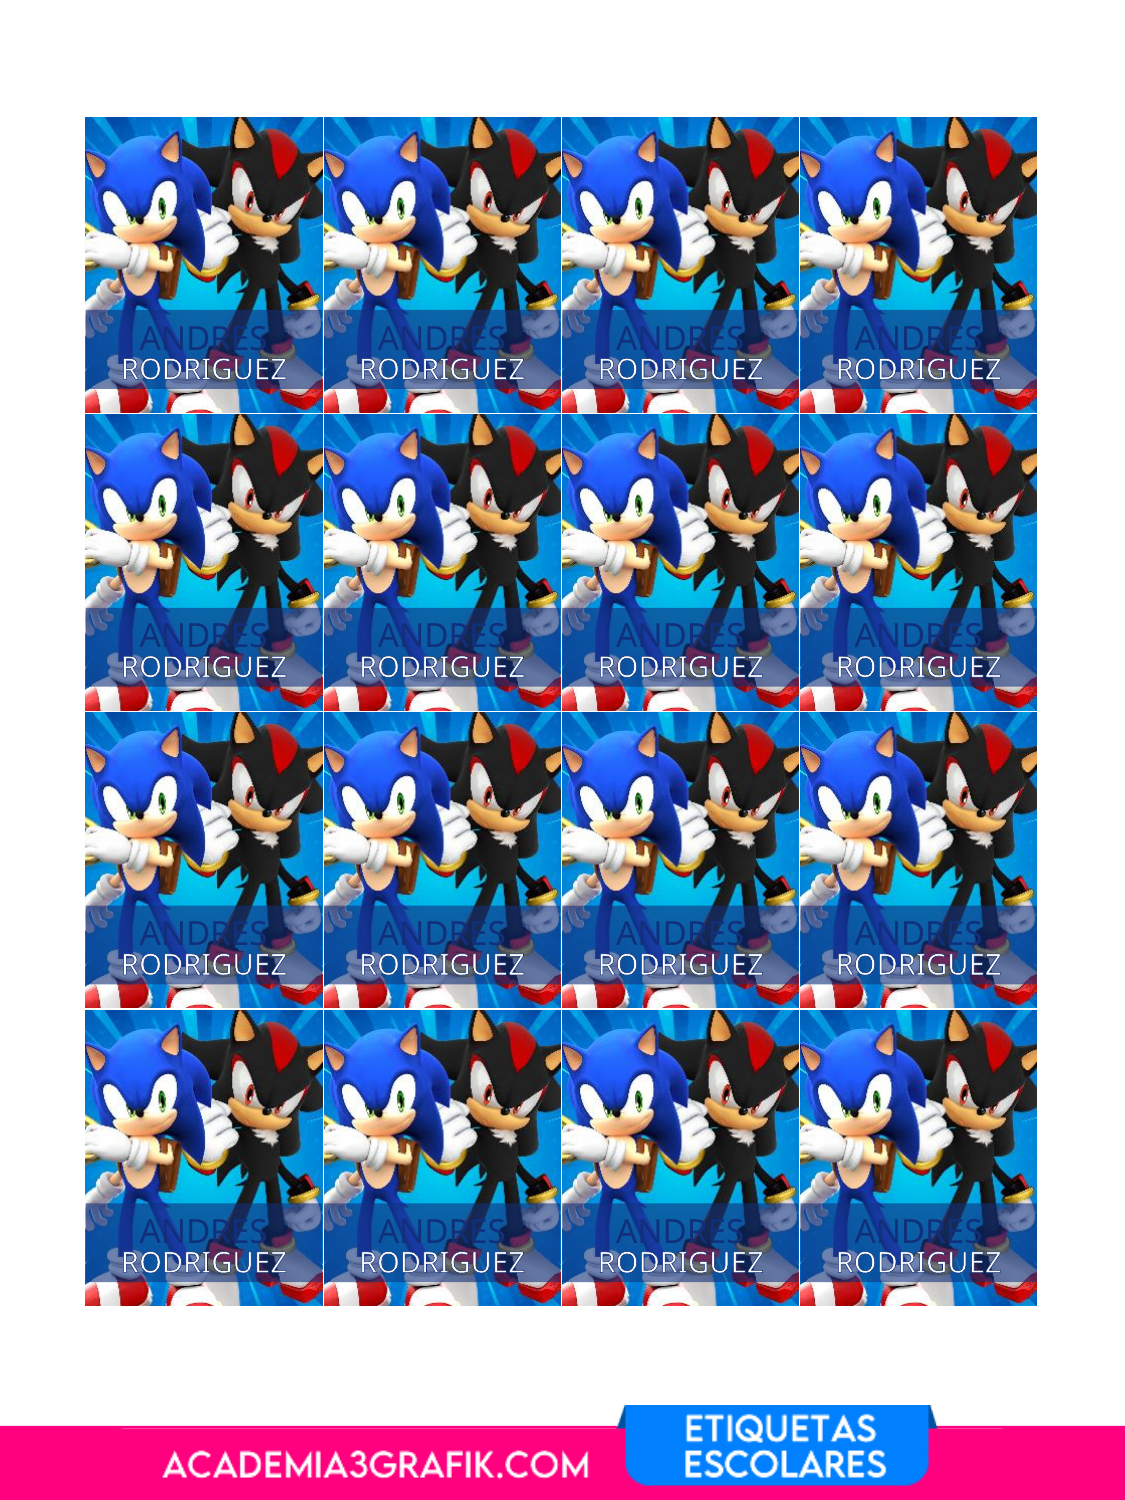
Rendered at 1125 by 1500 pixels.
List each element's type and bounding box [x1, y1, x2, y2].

picture [324, 414, 561, 711]
picture [800, 414, 1037, 711]
picture [122, 1405, 1003, 1500]
picture [562, 712, 799, 1008]
picture [800, 117, 1037, 413]
picture [800, 712, 1037, 1008]
picture [85, 414, 323, 711]
picture [562, 414, 799, 711]
picture [324, 1010, 561, 1306]
picture [324, 712, 561, 1008]
picture [85, 117, 323, 413]
picture [800, 1010, 1037, 1306]
picture [562, 117, 799, 413]
picture [324, 117, 561, 413]
picture [562, 1010, 799, 1306]
picture [85, 712, 323, 1008]
picture [85, 1010, 323, 1306]
